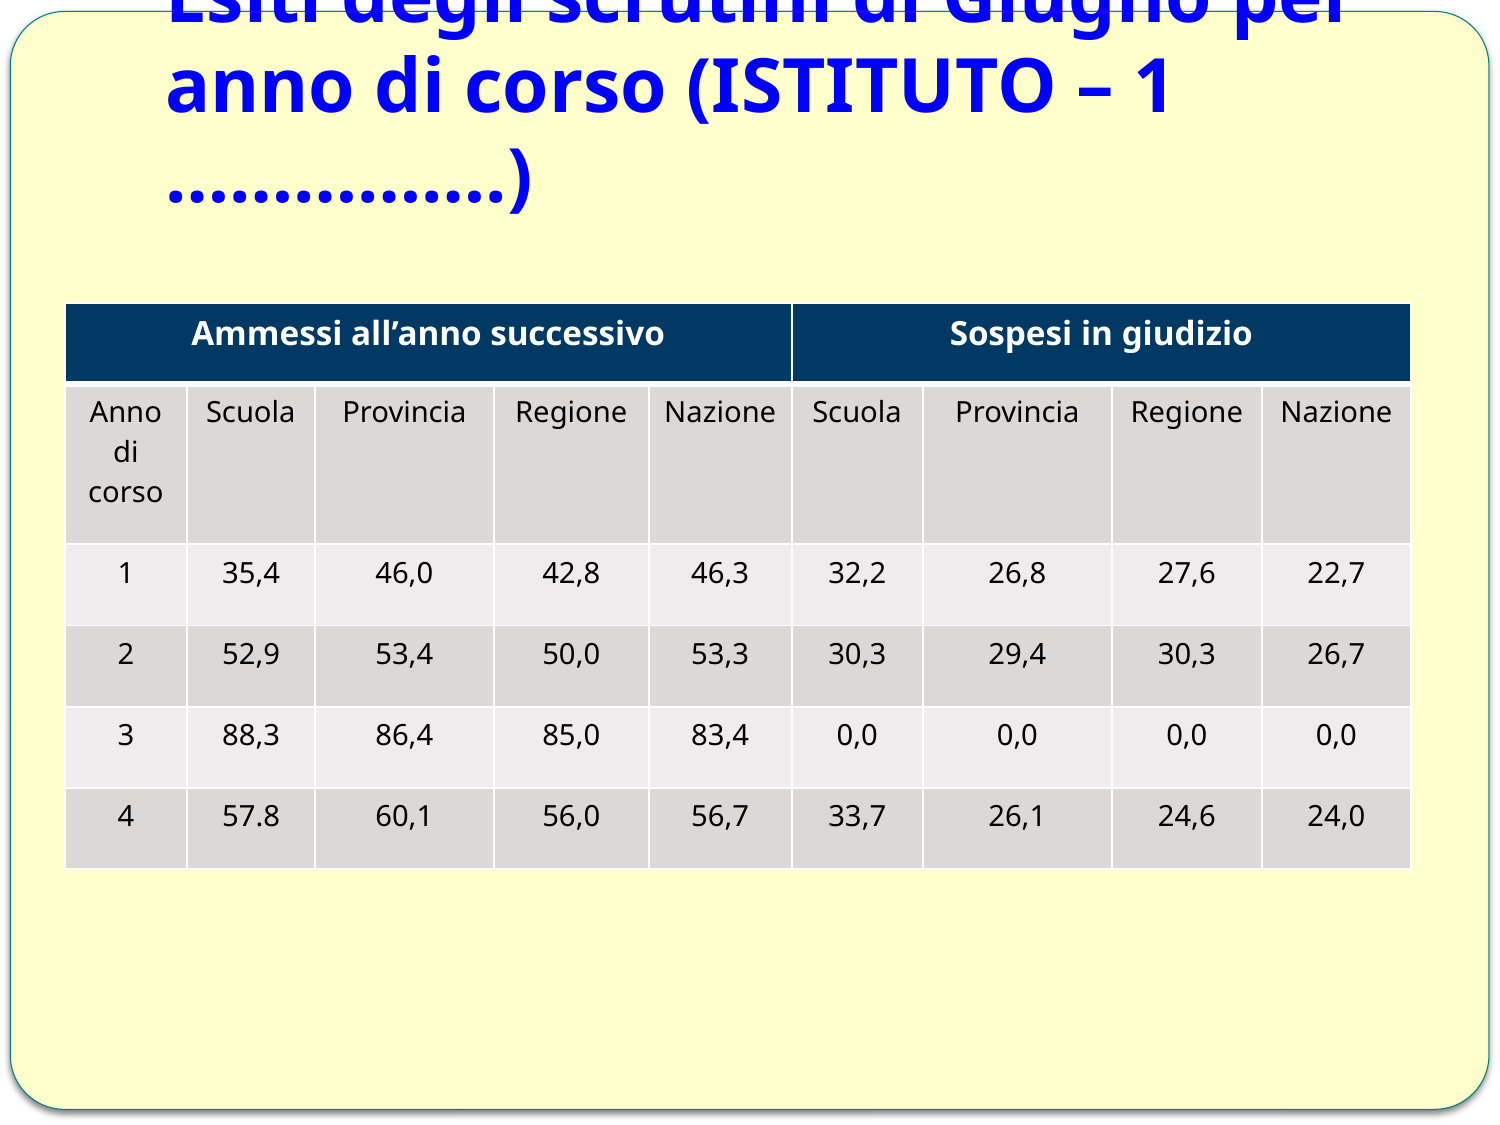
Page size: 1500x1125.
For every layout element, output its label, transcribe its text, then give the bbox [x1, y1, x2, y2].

table_cell 88,3 [188, 708, 314, 787]
table_cell Nazione [1263, 387, 1410, 543]
table_cell Provincia [924, 387, 1111, 543]
table_cell 46,0 [316, 545, 493, 625]
table_cell 50,0 [495, 626, 648, 706]
table_cell 0,0 [924, 708, 1111, 787]
table_cell Scuola [793, 387, 922, 543]
table_cell 27,6 [1113, 545, 1261, 625]
table_cell 26,8 [924, 545, 1111, 625]
table_cell 22,7 [1263, 545, 1410, 625]
table_header Ammessi all’anno successivo [66, 304, 791, 381]
table_cell 0,0 [1263, 708, 1410, 787]
table_cell 60,1 [316, 789, 493, 868]
table_cell 35,4 [188, 545, 314, 625]
table_cell 26,1 [924, 789, 1111, 868]
table_cell 85,0 [495, 708, 648, 787]
table_cell 4 [66, 789, 186, 868]
table_cell 1 [66, 545, 186, 625]
table_cell 52,9 [188, 626, 314, 706]
table_cell 53,4 [316, 626, 493, 706]
table_cell 46,3 [650, 545, 791, 625]
table_cell 56,7 [650, 789, 791, 868]
table_cell Scuola [188, 387, 314, 543]
table_cell 26,7 [1263, 626, 1410, 706]
table_cell Anno di corso [66, 387, 186, 543]
table_cell 57.8 [188, 789, 314, 868]
table_cell 0,0 [1113, 708, 1261, 787]
table_cell 30,3 [1113, 626, 1261, 706]
table_cell Regione [495, 387, 648, 543]
table_cell 83,4 [650, 708, 791, 787]
table_cell 32,2 [793, 545, 922, 625]
title Esiti degli scrutini di Giugno per anno di corso (ISTITUTO – 1 …………….) [149, 44, 1426, 233]
table_cell 33,7 [793, 789, 922, 868]
table_cell 24,6 [1113, 789, 1261, 868]
table_cell 56,0 [495, 789, 648, 868]
table_cell 30,3 [793, 626, 922, 706]
table_cell Nazione [650, 387, 791, 543]
table_cell 42,8 [495, 545, 648, 625]
table_cell 29,4 [924, 626, 1111, 706]
table_cell Regione [1113, 387, 1261, 543]
table_cell 2 [66, 626, 186, 706]
table_cell 53,3 [650, 626, 791, 706]
table_cell 24,0 [1263, 789, 1410, 868]
table_header Sospesi in giudizio [793, 304, 1410, 381]
table_cell Provincia [316, 387, 493, 543]
table_cell 86,4 [316, 708, 493, 787]
table_cell 3 [66, 708, 186, 787]
table_cell 0,0 [793, 708, 922, 787]
